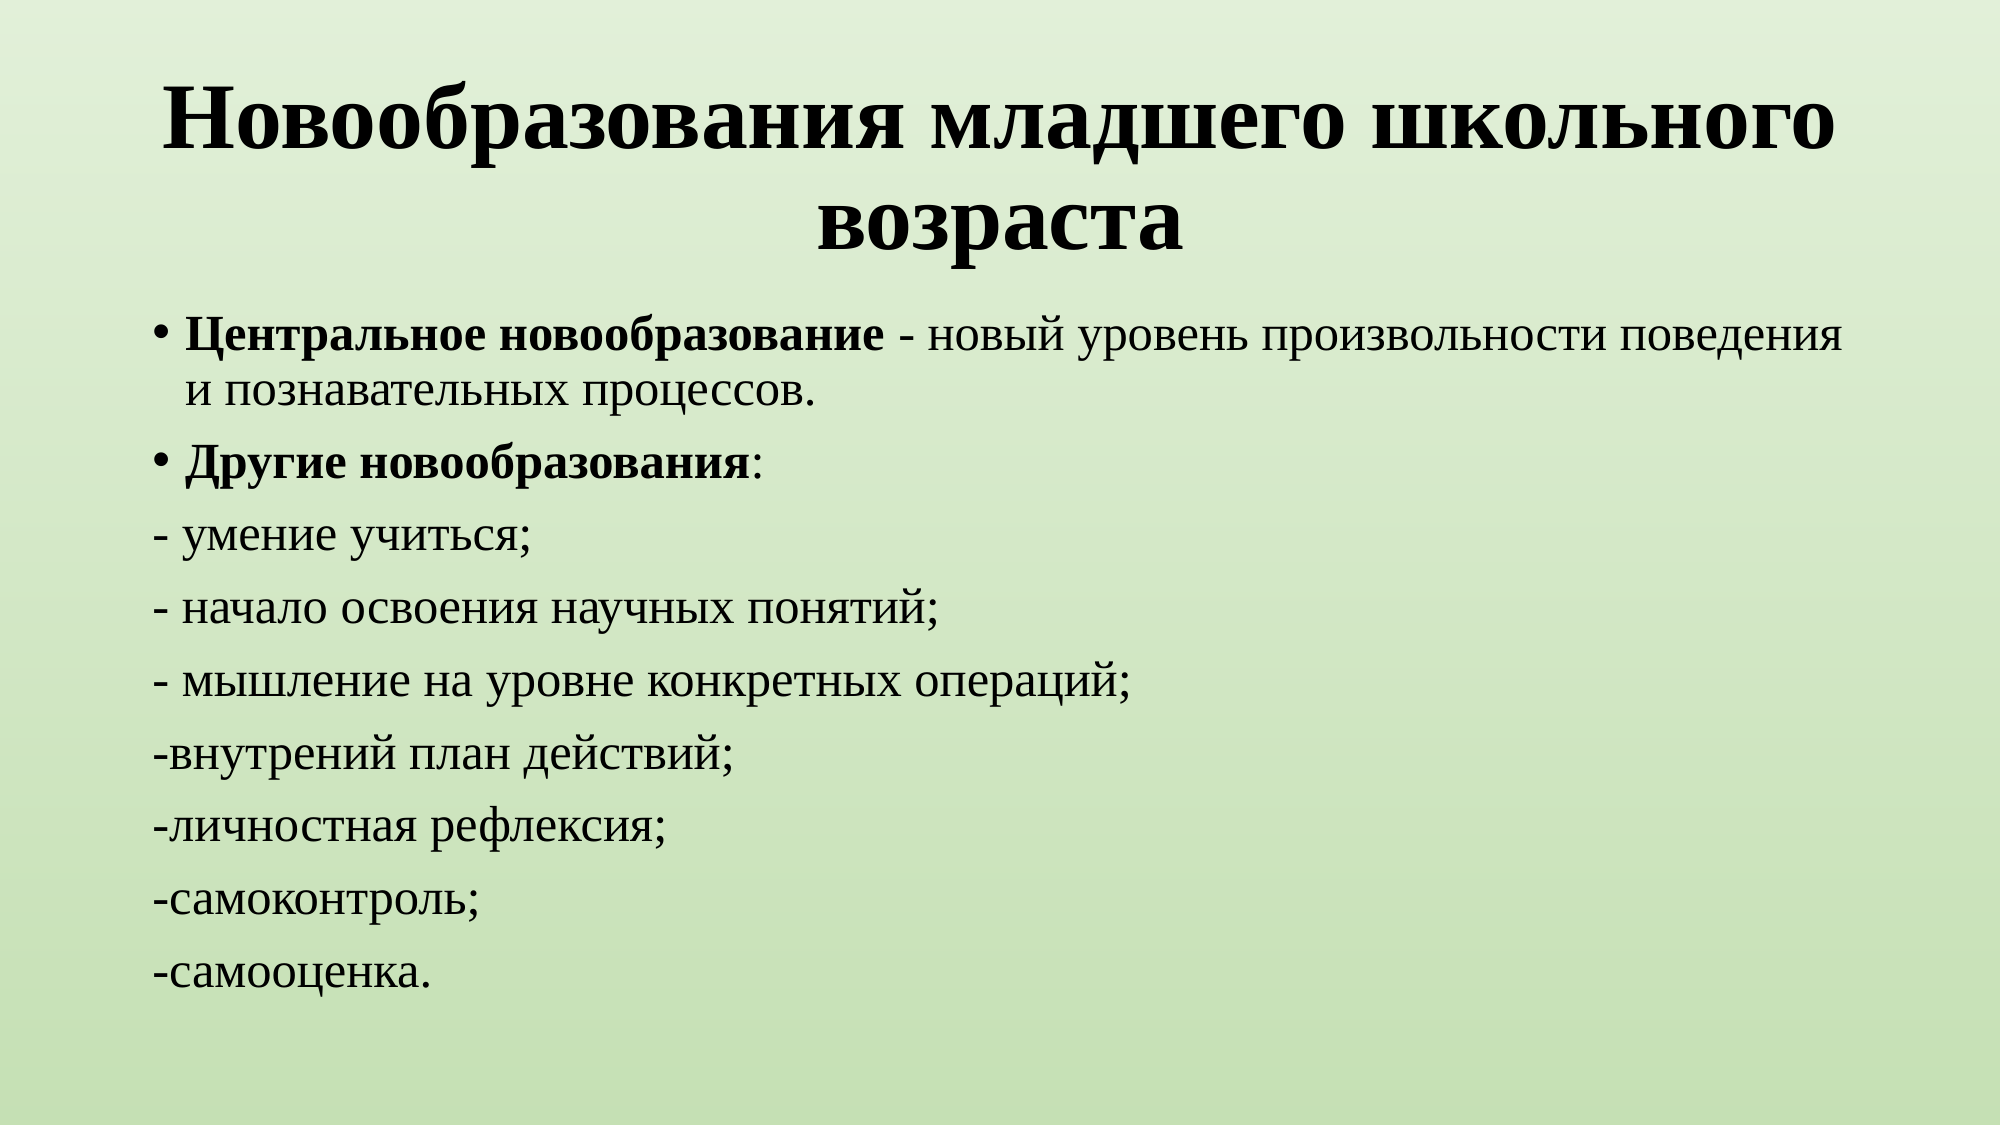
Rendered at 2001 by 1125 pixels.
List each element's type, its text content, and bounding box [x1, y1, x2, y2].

list Центральное новообразование - новый уровень произвольности поведения и познавательных процессов. Другие новообразования: - умение учиться; - начало освоения научных понятий; - мышление на уровне конкретных операций; -внутрений план действий; -личностная рефлексия; -самоконтроль; -самооценка. [137, 299, 1863, 1014]
title Новообразования младшего школьного возраста [137, 59, 1863, 278]
